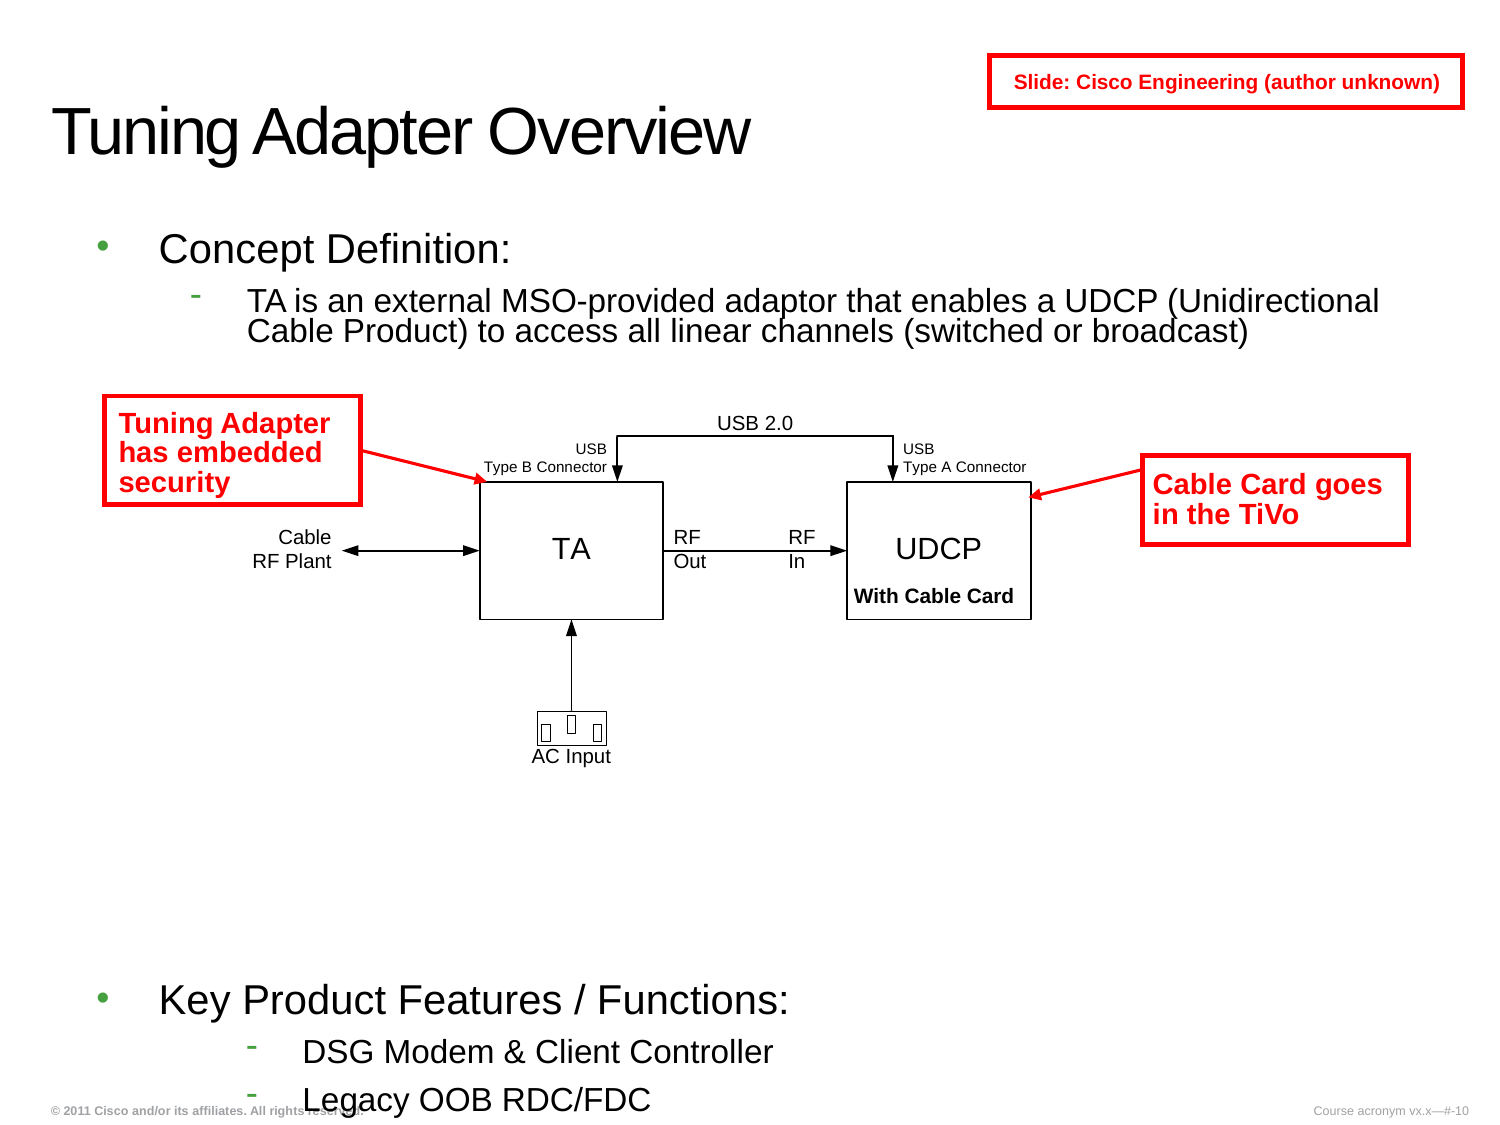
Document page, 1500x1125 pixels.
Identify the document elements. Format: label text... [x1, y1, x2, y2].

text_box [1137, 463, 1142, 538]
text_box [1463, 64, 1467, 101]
text_box [1142, 455, 1409, 545]
text_box [104, 395, 361, 505]
text_box [989, 55, 1463, 108]
list Concept Definition: TA is an external MSO-provided adaptor that enables a UDCP (Unidirectional Cable Product) to access all linear channels (switched or broadcast) Key Product Features / Functions: DSG Modem & Client Controller Legacy OOB RDC/FDC CPU & memory SDV application [81, 225, 1474, 1097]
title Tuning Adapter Overview [37, 37, 1463, 175]
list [233, 407, 1065, 774]
